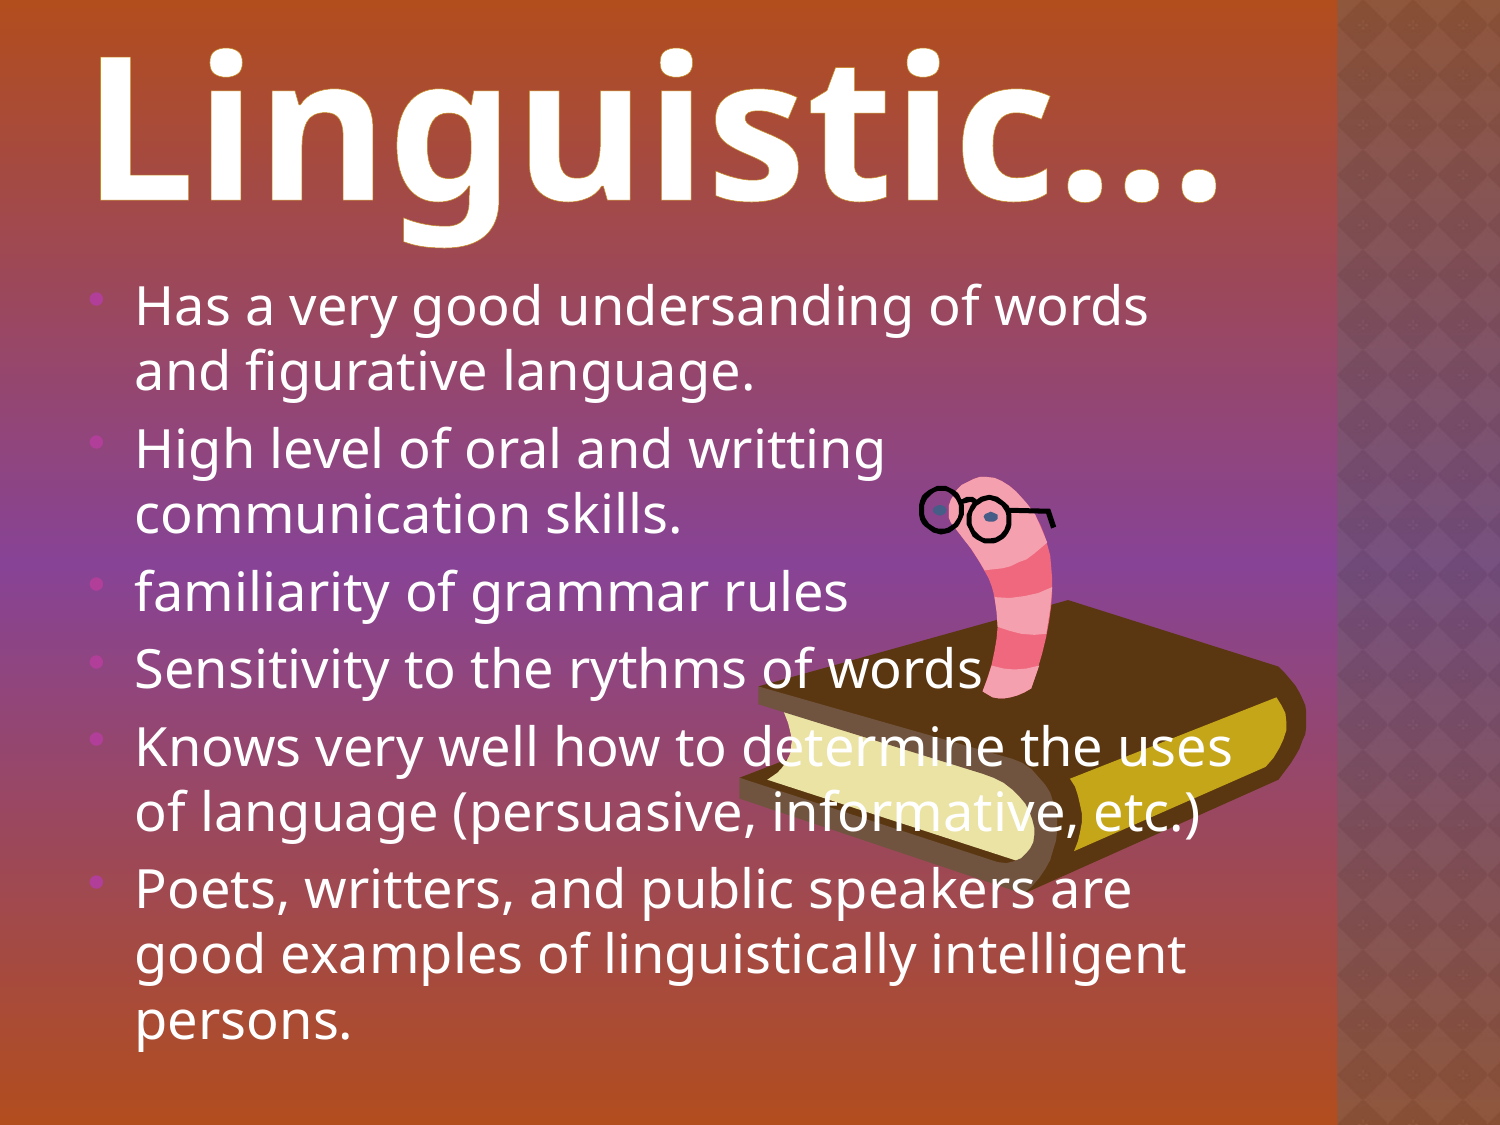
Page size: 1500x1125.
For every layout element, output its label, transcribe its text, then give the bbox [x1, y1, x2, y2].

title Linguistic… [75, 52, 1263, 240]
list Has a very good undersanding of words and figurative language. High level of oral and writting communication skills. familiarity of grammar rules Sensitivity to the rythms of words Knows very well how to determine the uses of language (persuasive, informative, etc.) Poets, writters, and public speakers are good examples of linguistically intelligent persons. [75, 264, 1263, 1059]
picture [736, 474, 1309, 897]
